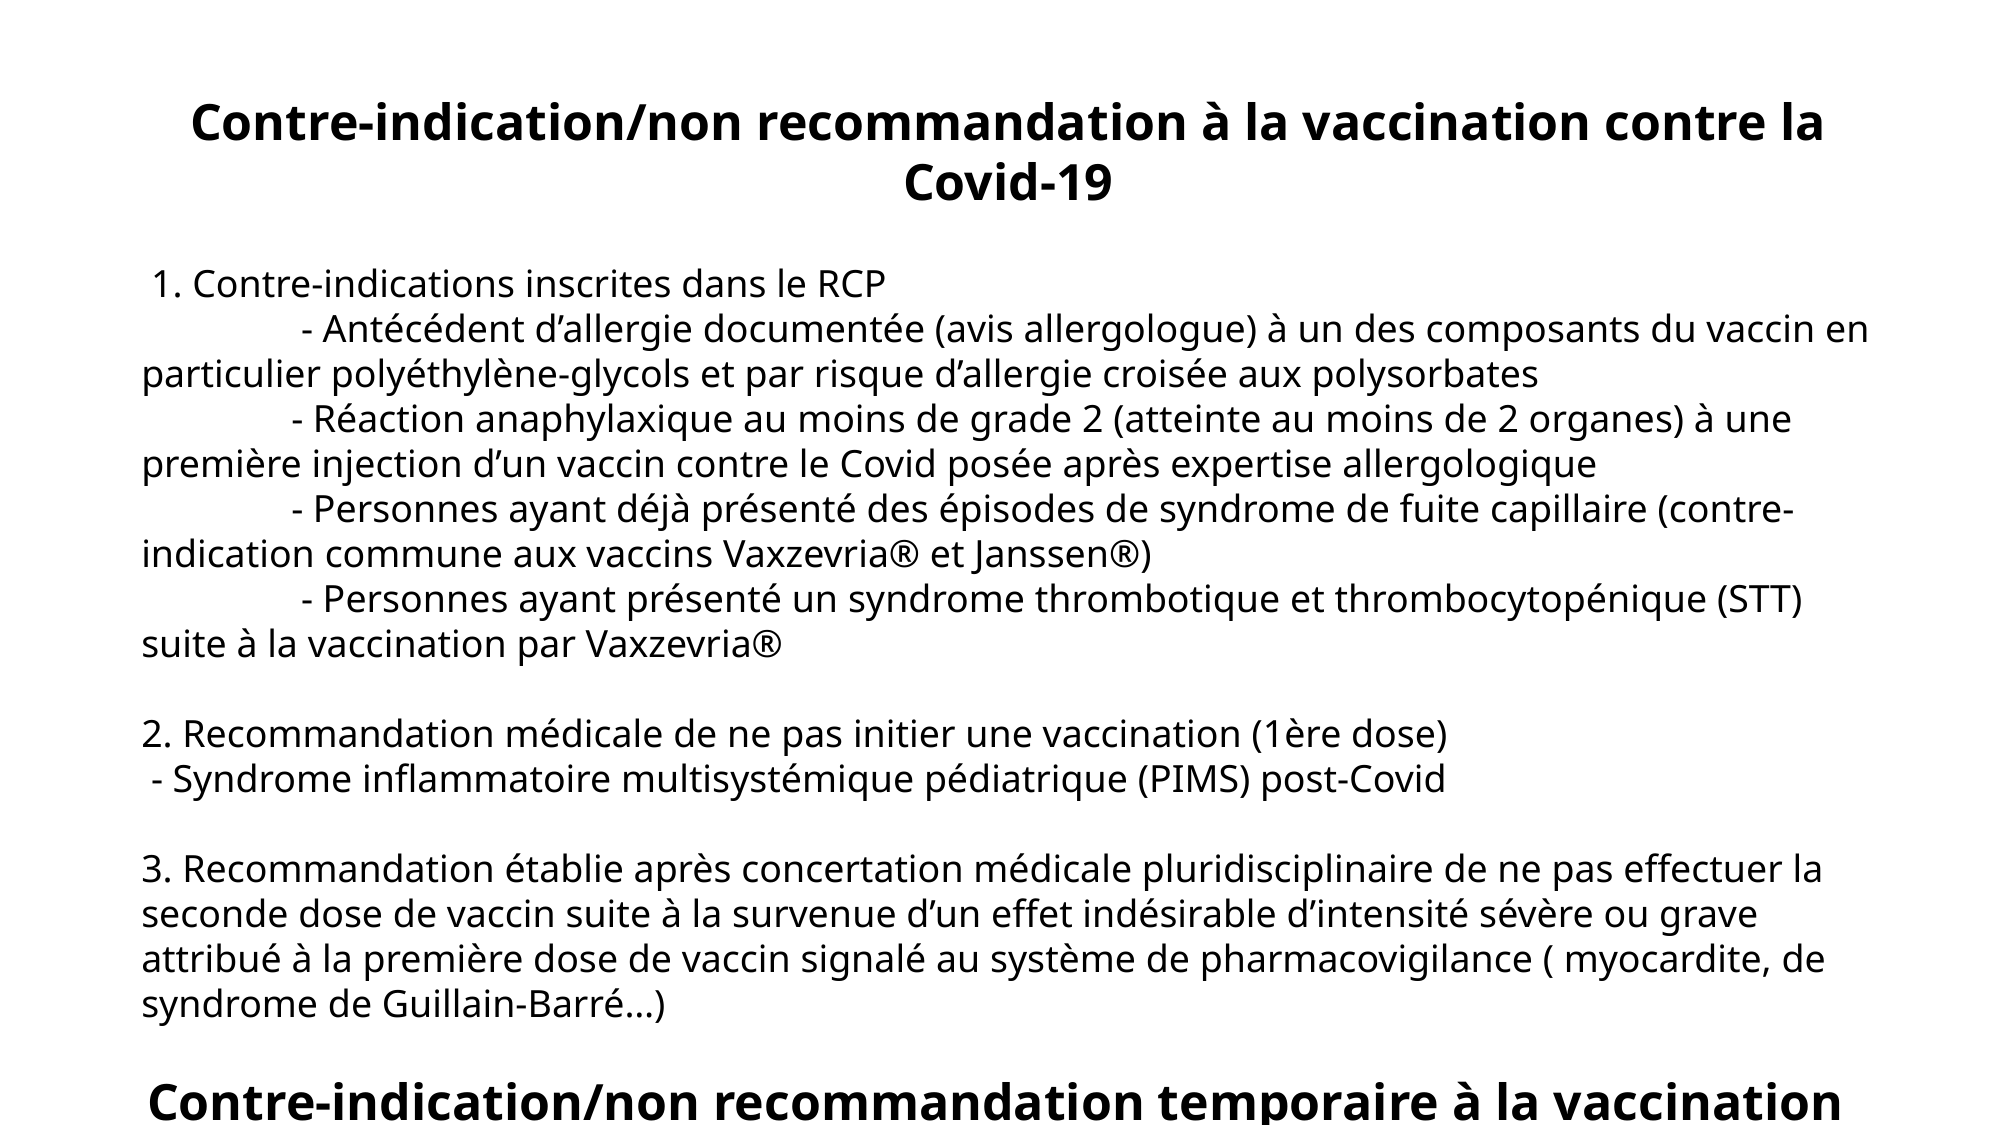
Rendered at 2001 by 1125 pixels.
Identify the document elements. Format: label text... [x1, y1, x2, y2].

text_box Contre-indication/non recommandation à la vaccination contre la Covid-19 1. Contre-indications inscrites dans le RCP - Antécédent d’allergie documentée (avis allergologue) à un des composants du vaccin en particulier polyéthylène-glycols et par risque d’allergie croisée aux polysorbates - Réaction anaphylaxique au moins de grade 2 (atteinte au moins de 2 organes) à une première injection d’un vaccin contre le Covid posée après expertise allergologique - Personnes ayant déjà présenté des épisodes de syndrome de fuite capillaire (contre-indication commune aux vaccins Vaxzevria® et Janssen®) - Personnes ayant présenté un syndrome thrombotique et thrombocytopénique (STT) suite à la vaccination par Vaxzevria® 2. Recommandation médicale de ne pas initier une vaccination (1ère dose) - Syndrome inflammatoire multisystémique pédiatrique (PIMS) post-Covid 3. Recommandation établie après concertation médicale pluridisciplinaire de ne pas effectuer la seconde dose de vaccin suite à la survenue d’un effet indésirable d’intensité sévère ou grave attribué à la première dose de vaccin signalé au système de pharmacovigilance ( myocardite, de syndrome de Guillain-Barré…) Contre-indication/non recommandation temporaire à la vaccination - Traitement par anticorps monoclonaux anti-SARS-CoV-2 - Myocardites ou péricardites survenues antérieurement à la vaccination et toujours évolutives [126, 82, 1891, 1125]
